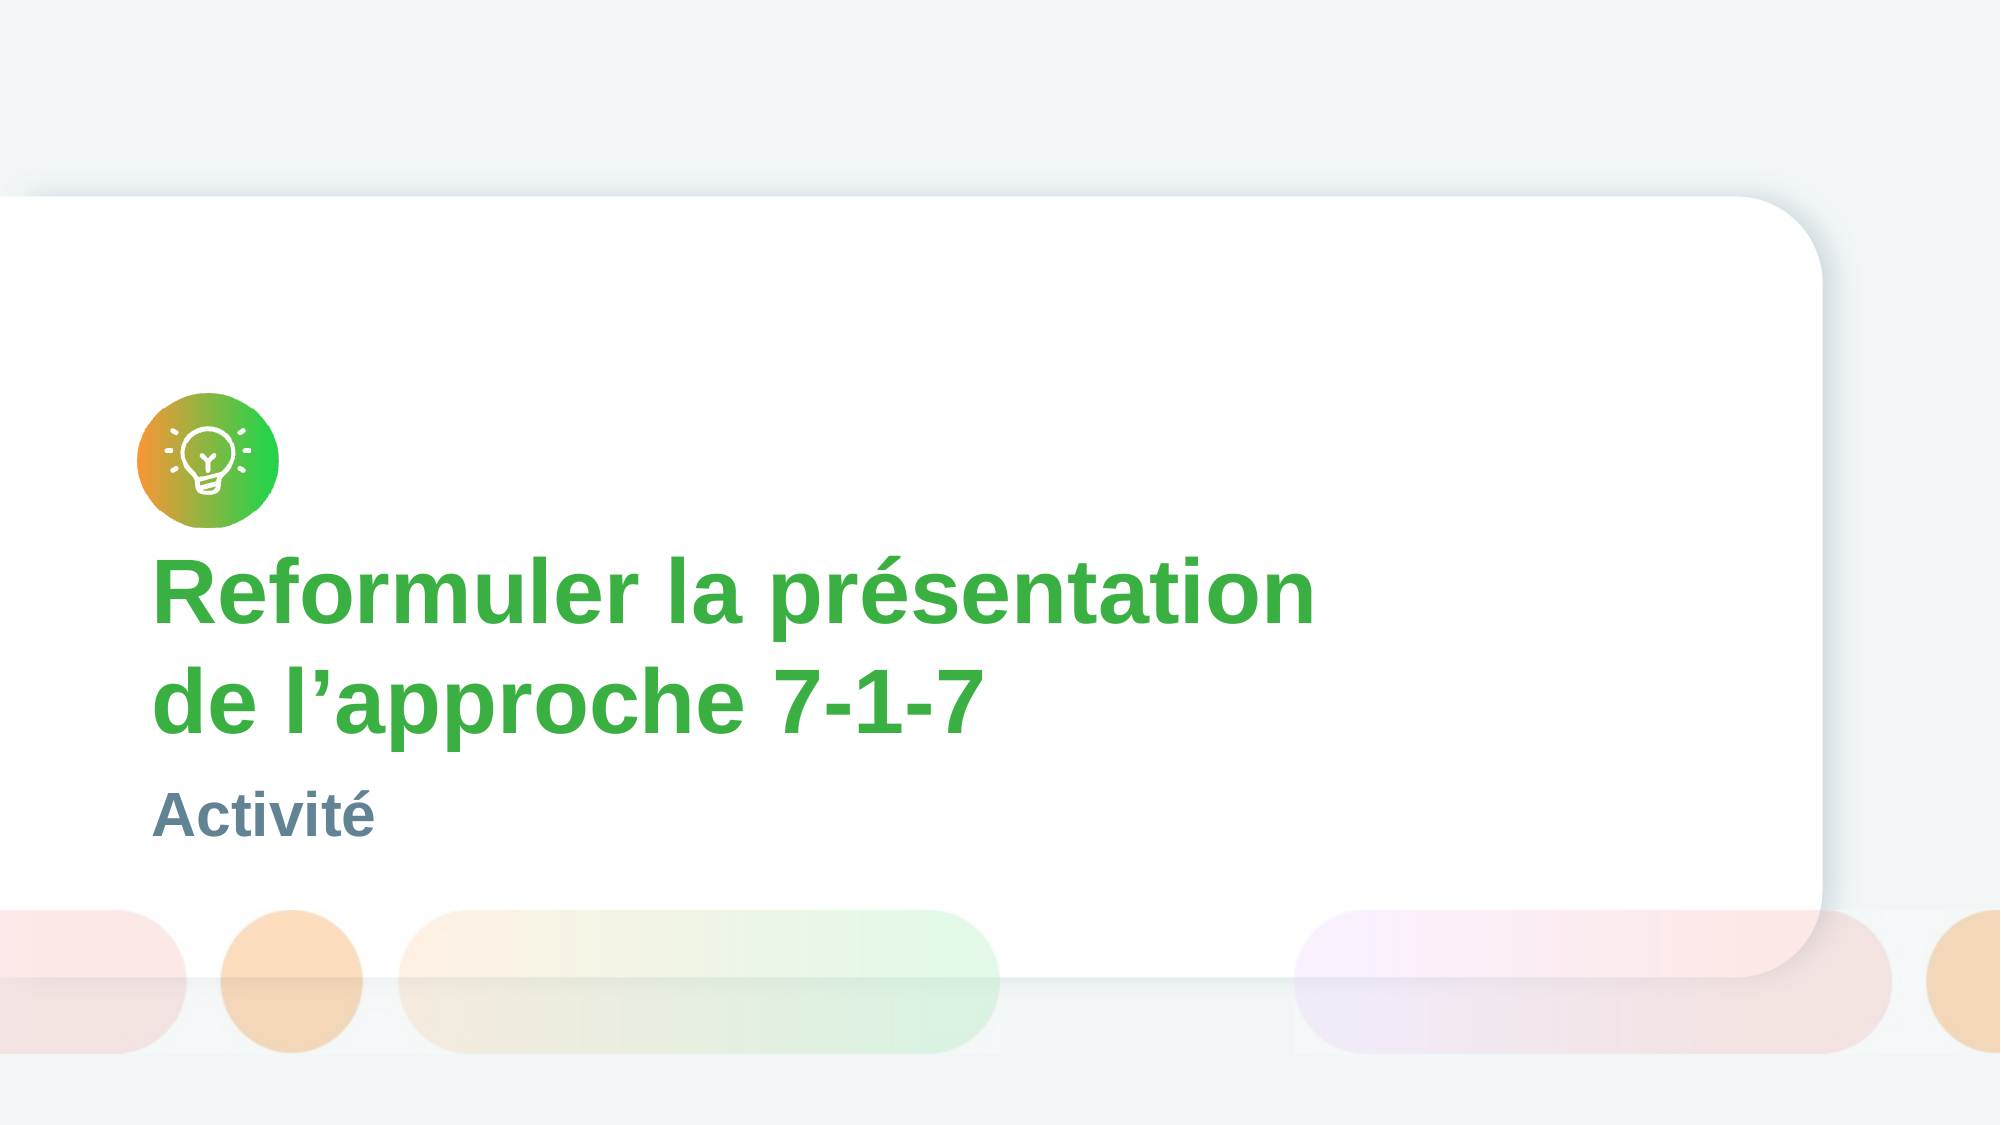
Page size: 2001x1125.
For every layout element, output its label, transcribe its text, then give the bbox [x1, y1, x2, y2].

title Reformuler la présentation de l’approche 7-1-7 [136, 406, 1416, 760]
list Activité [136, 774, 1729, 928]
picture [136, 392, 279, 528]
